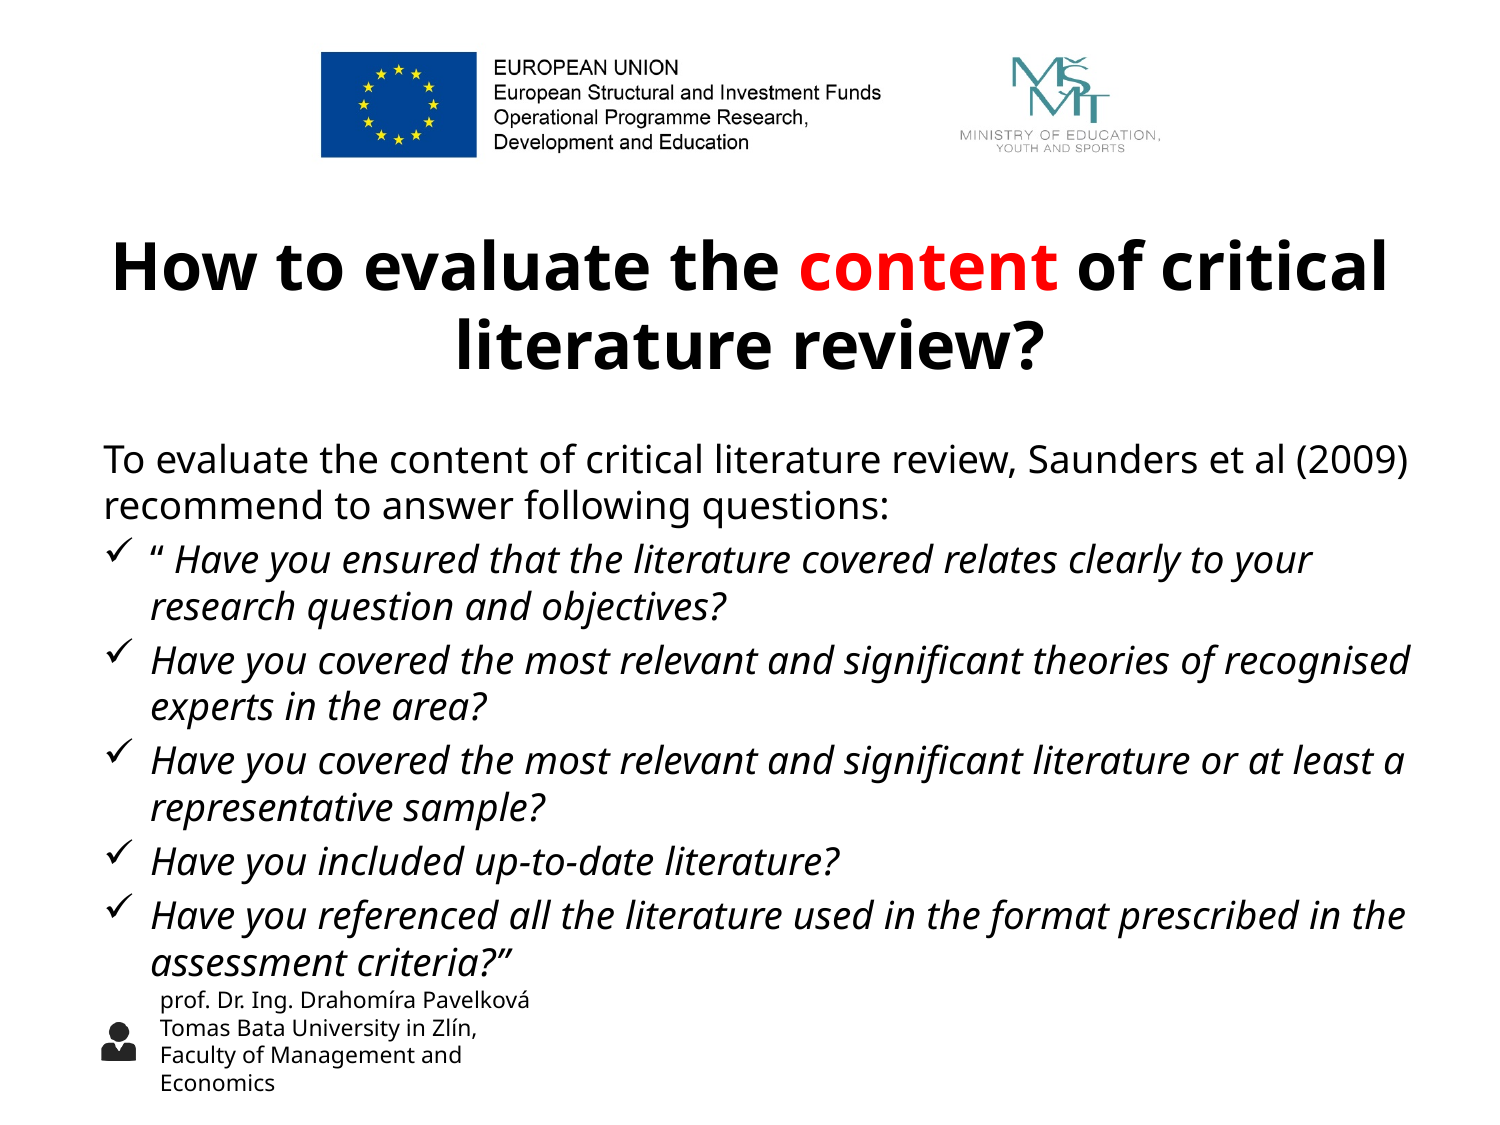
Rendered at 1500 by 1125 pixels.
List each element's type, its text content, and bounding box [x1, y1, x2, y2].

title How to evaluate the content of critical literature review? [75, 209, 1425, 398]
footer prof. Dr. Ing. Drahomíra Pavelková Tomas Bata University in Zlín, Faculty of Management and Economics [145, 999, 550, 1083]
picture [268, 0, 1212, 210]
picture [101, 1021, 136, 1062]
list To evaluate the content of critical literature review, Saunders et al (2009) recommend to answer following questions: “ Have you ensured that the literature covered relates clearly to your research question and objectives? Have you covered the most relevant and significant theories of recognised experts in the area? Have you covered the most relevant and significant literature or at least a representative sample? Have you included up-to-date literature? Have you referenced all the literature used in the format prescribed in the assessment criteria?” [88, 427, 1439, 1000]
